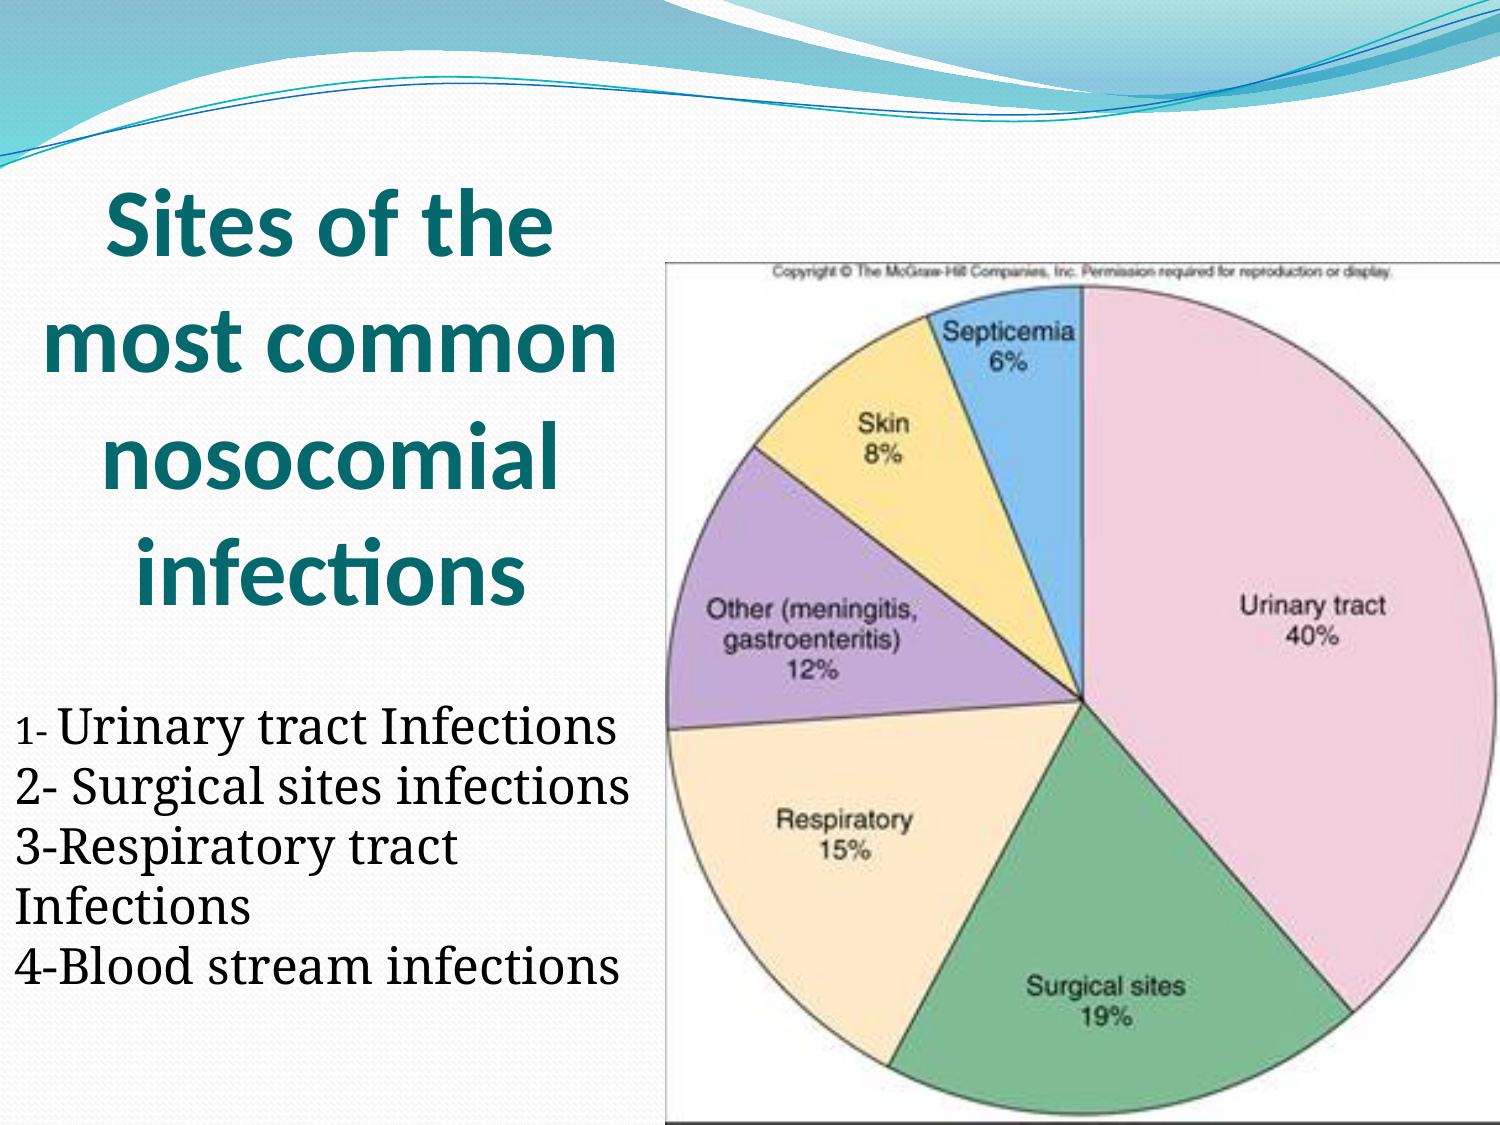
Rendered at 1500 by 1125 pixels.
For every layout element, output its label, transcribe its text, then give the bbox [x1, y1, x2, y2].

title Sites of the most common nosocomial infections [0, 149, 663, 625]
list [664, 262, 1500, 1125]
text_box 1- Urinary tract Infections 2- Surgical sites infections 3-Respiratory tract Infections 4-Blood stream infections [0, 687, 657, 1003]
